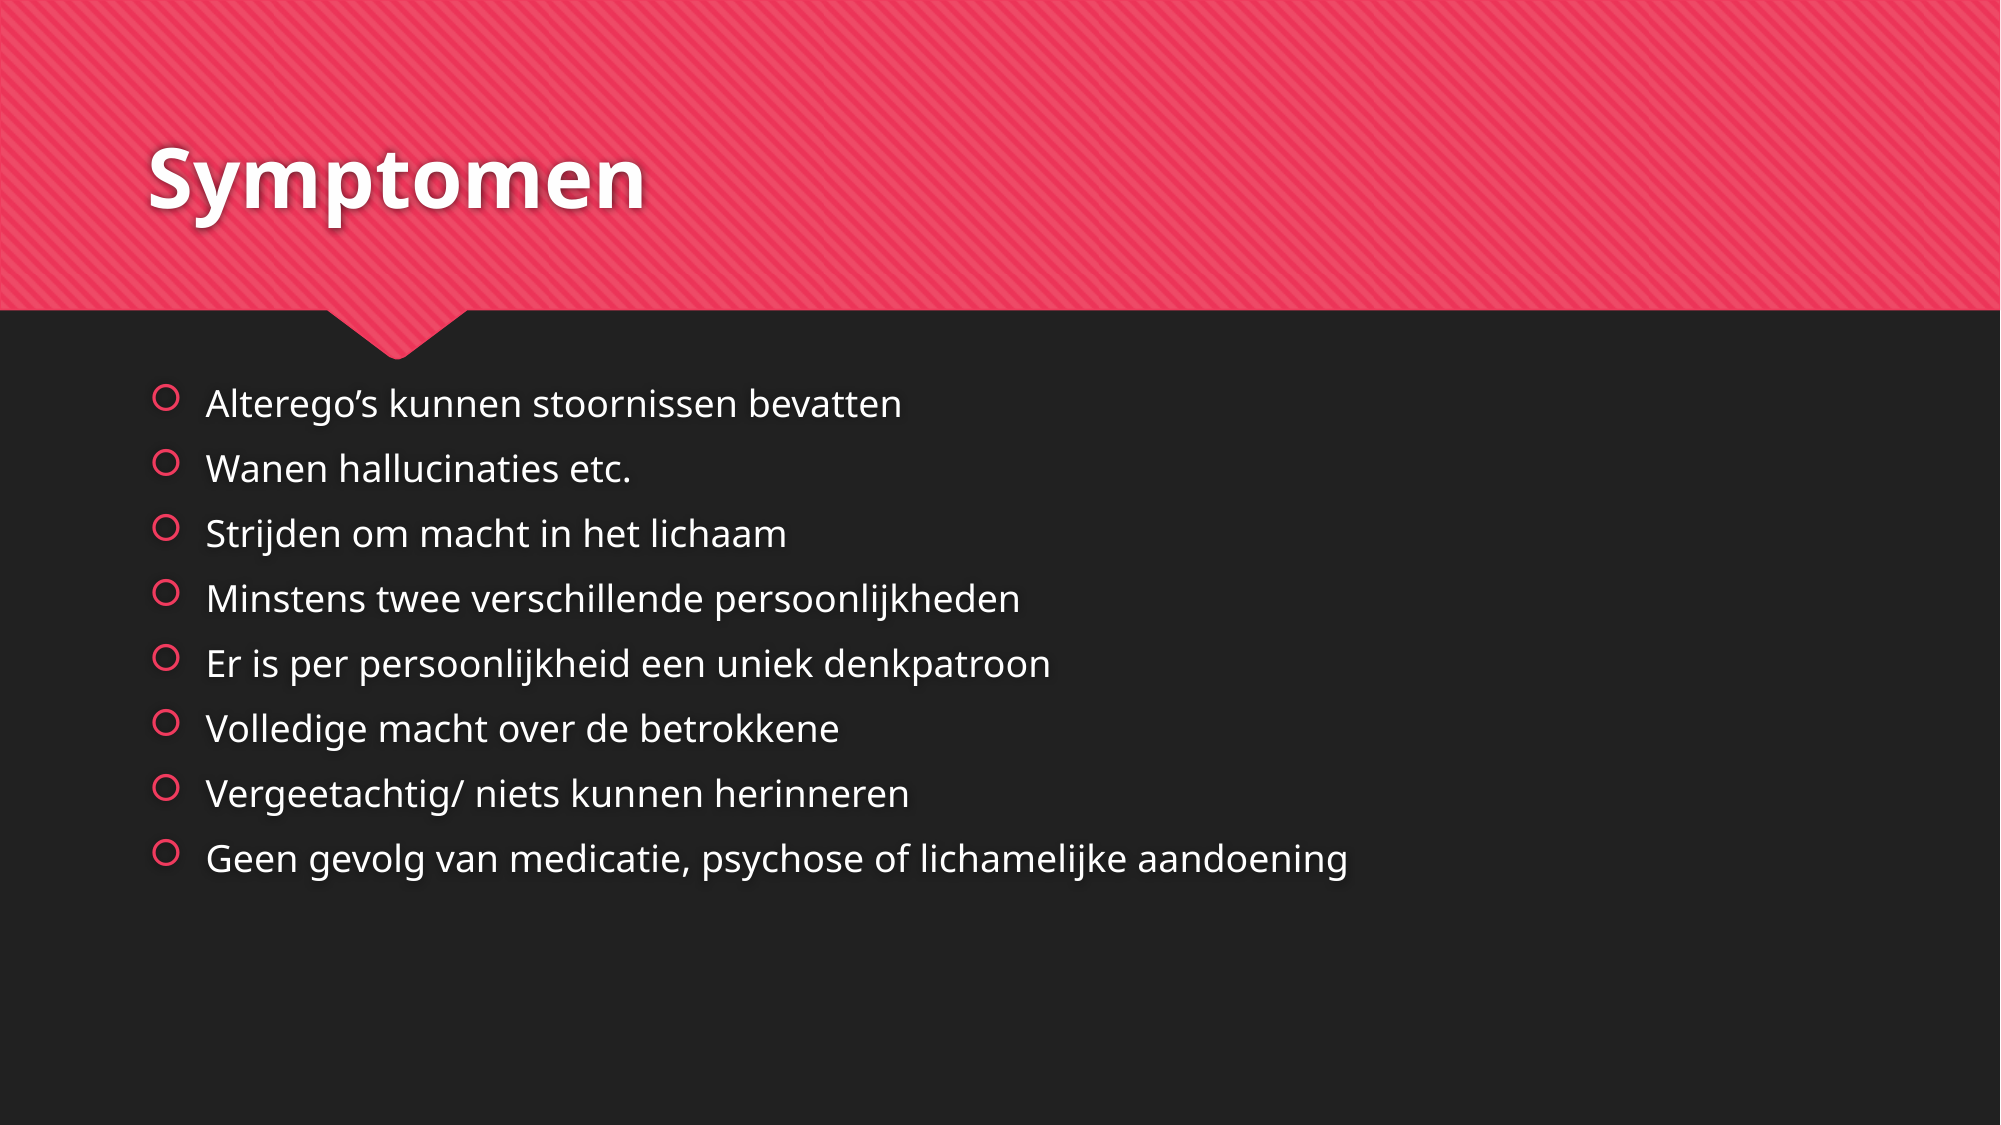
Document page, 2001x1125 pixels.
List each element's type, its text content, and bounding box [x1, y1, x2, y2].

list Alterego’s kunnen stoornissen bevatten Wanen hallucinaties etc. Strijden om macht in het lichaam Minstens twee verschillende persoonlijkheden Er is per persoonlijkheid een uniek denkpatroon Volledige macht over de betrokkene Vergeetachtig/ niets kunnen herinneren Geen gevolg van medicatie, psychose of lichamelijke aandoening [134, 364, 1866, 962]
title Symptomen [132, 73, 1868, 233]
